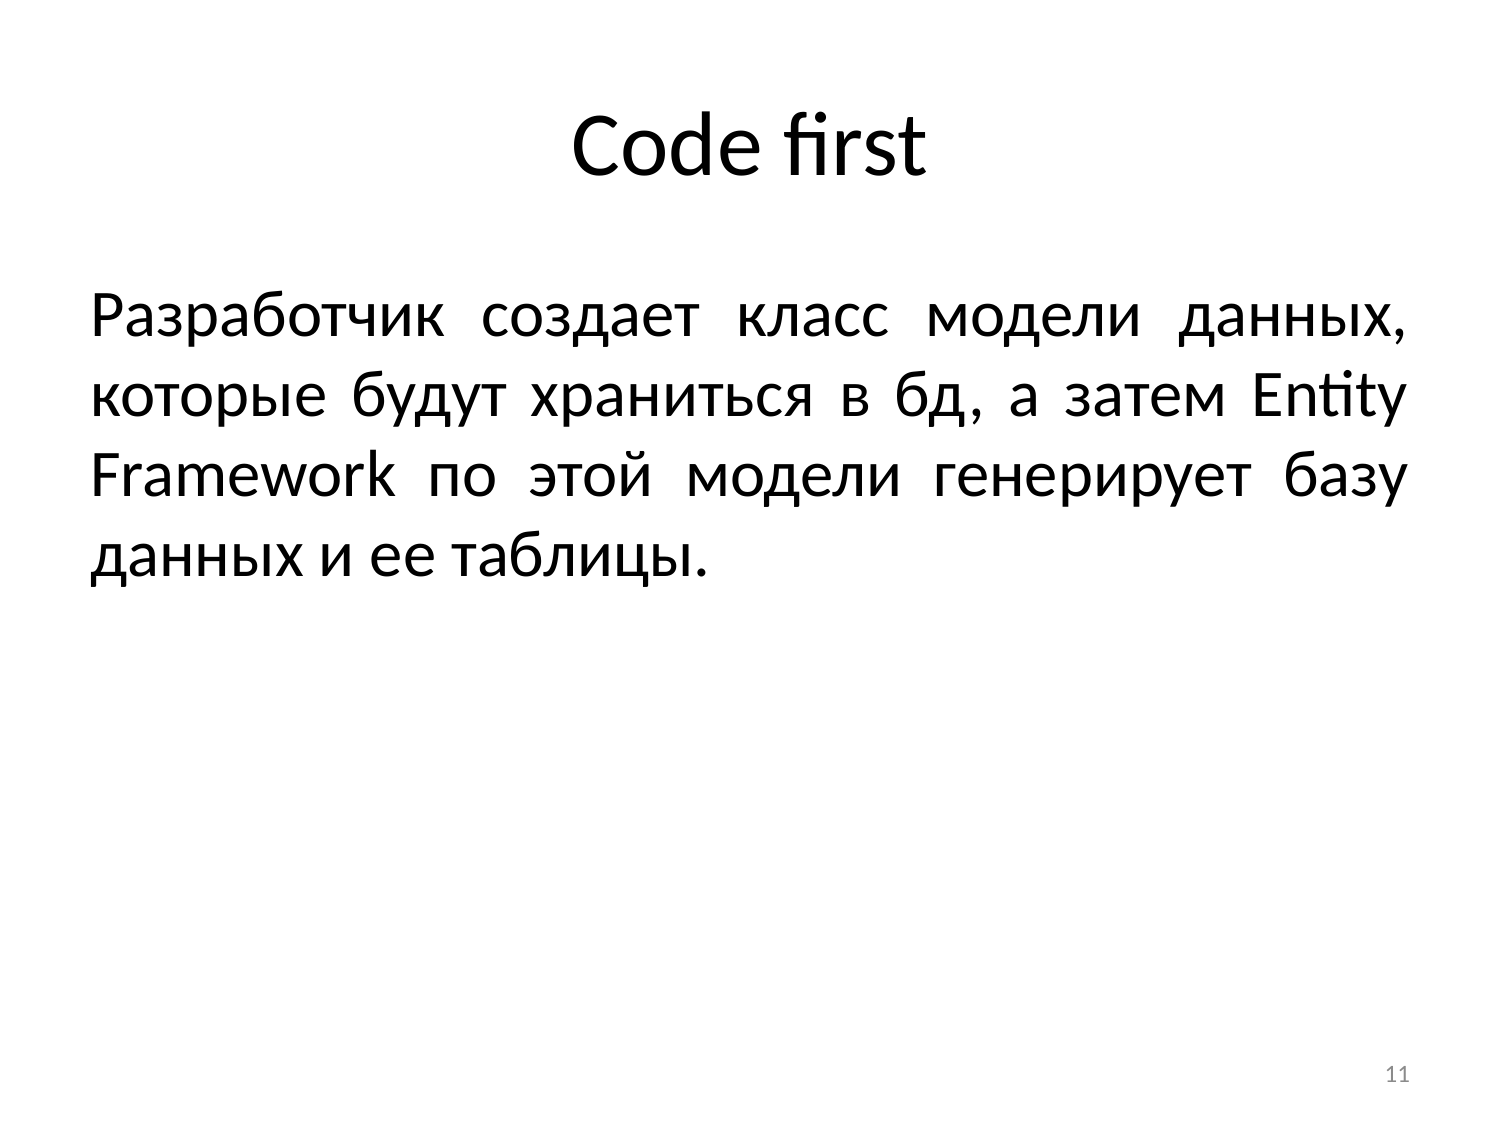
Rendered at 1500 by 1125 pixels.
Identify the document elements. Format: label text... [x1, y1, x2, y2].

list Разработчик создает класс модели данных, которые будут храниться в бд, а затем Entity Framework по этой модели генерирует базу данных и ее таблицы. [75, 262, 1425, 1005]
title Code first [75, 45, 1425, 233]
slide_number 11 [1074, 1042, 1425, 1103]
